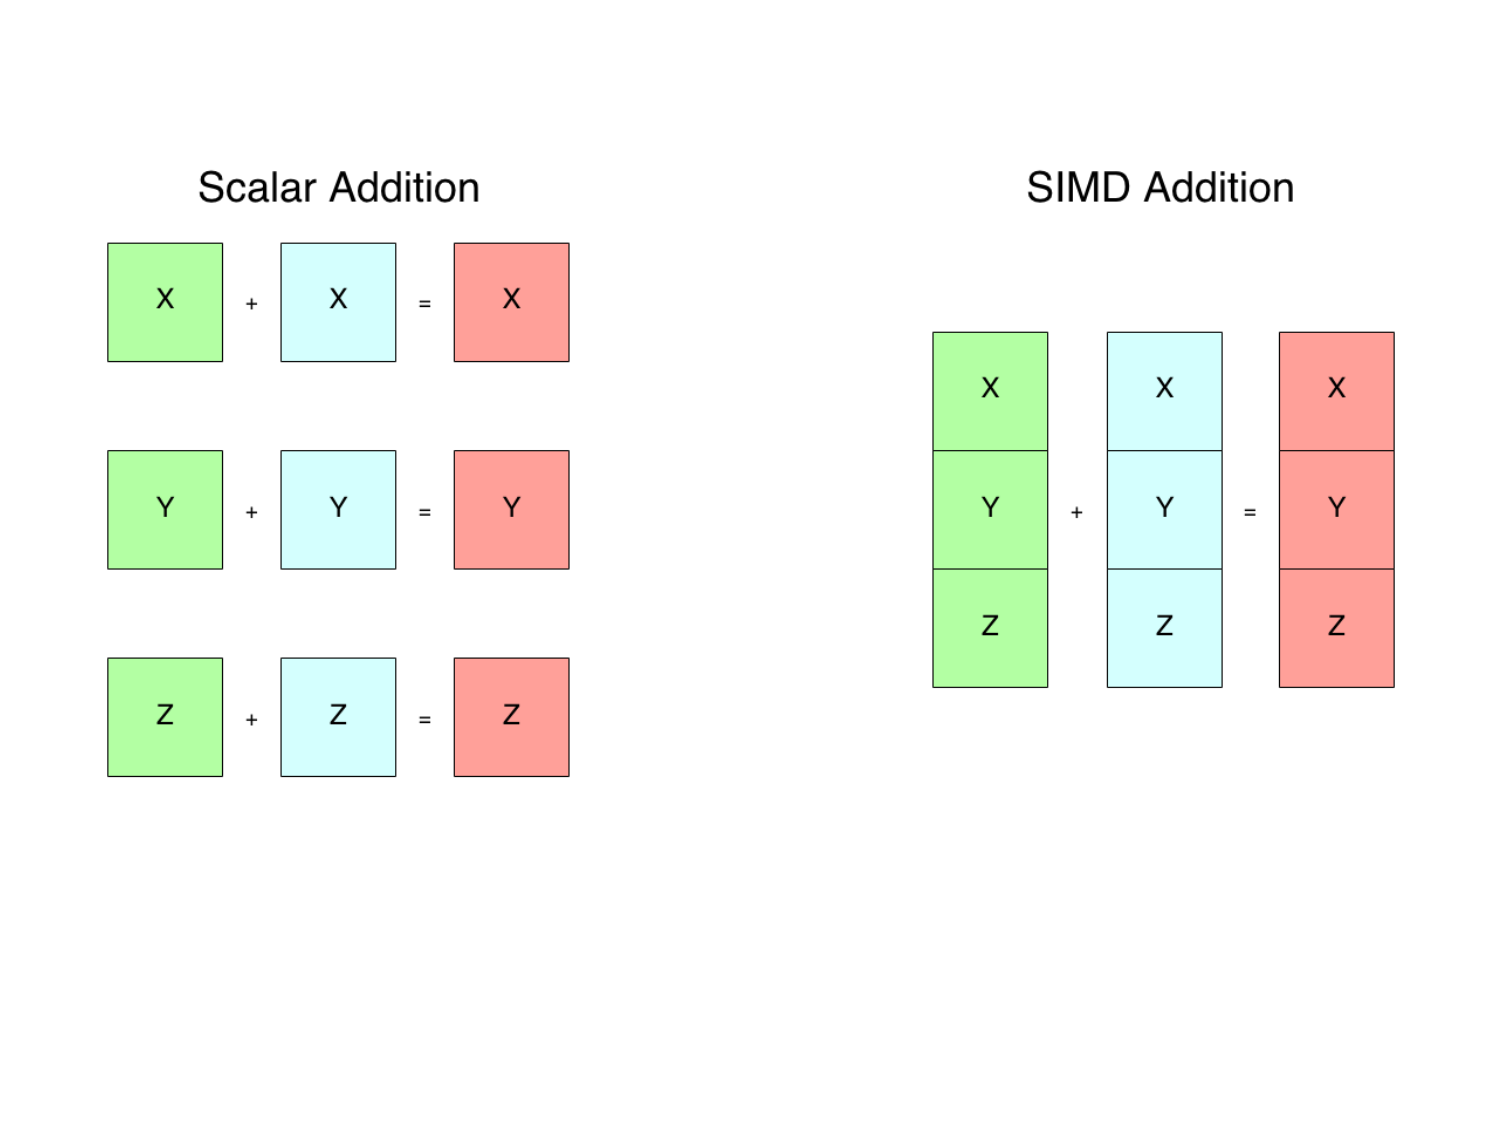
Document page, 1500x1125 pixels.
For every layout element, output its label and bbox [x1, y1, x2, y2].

picture [104, 122, 1396, 783]
